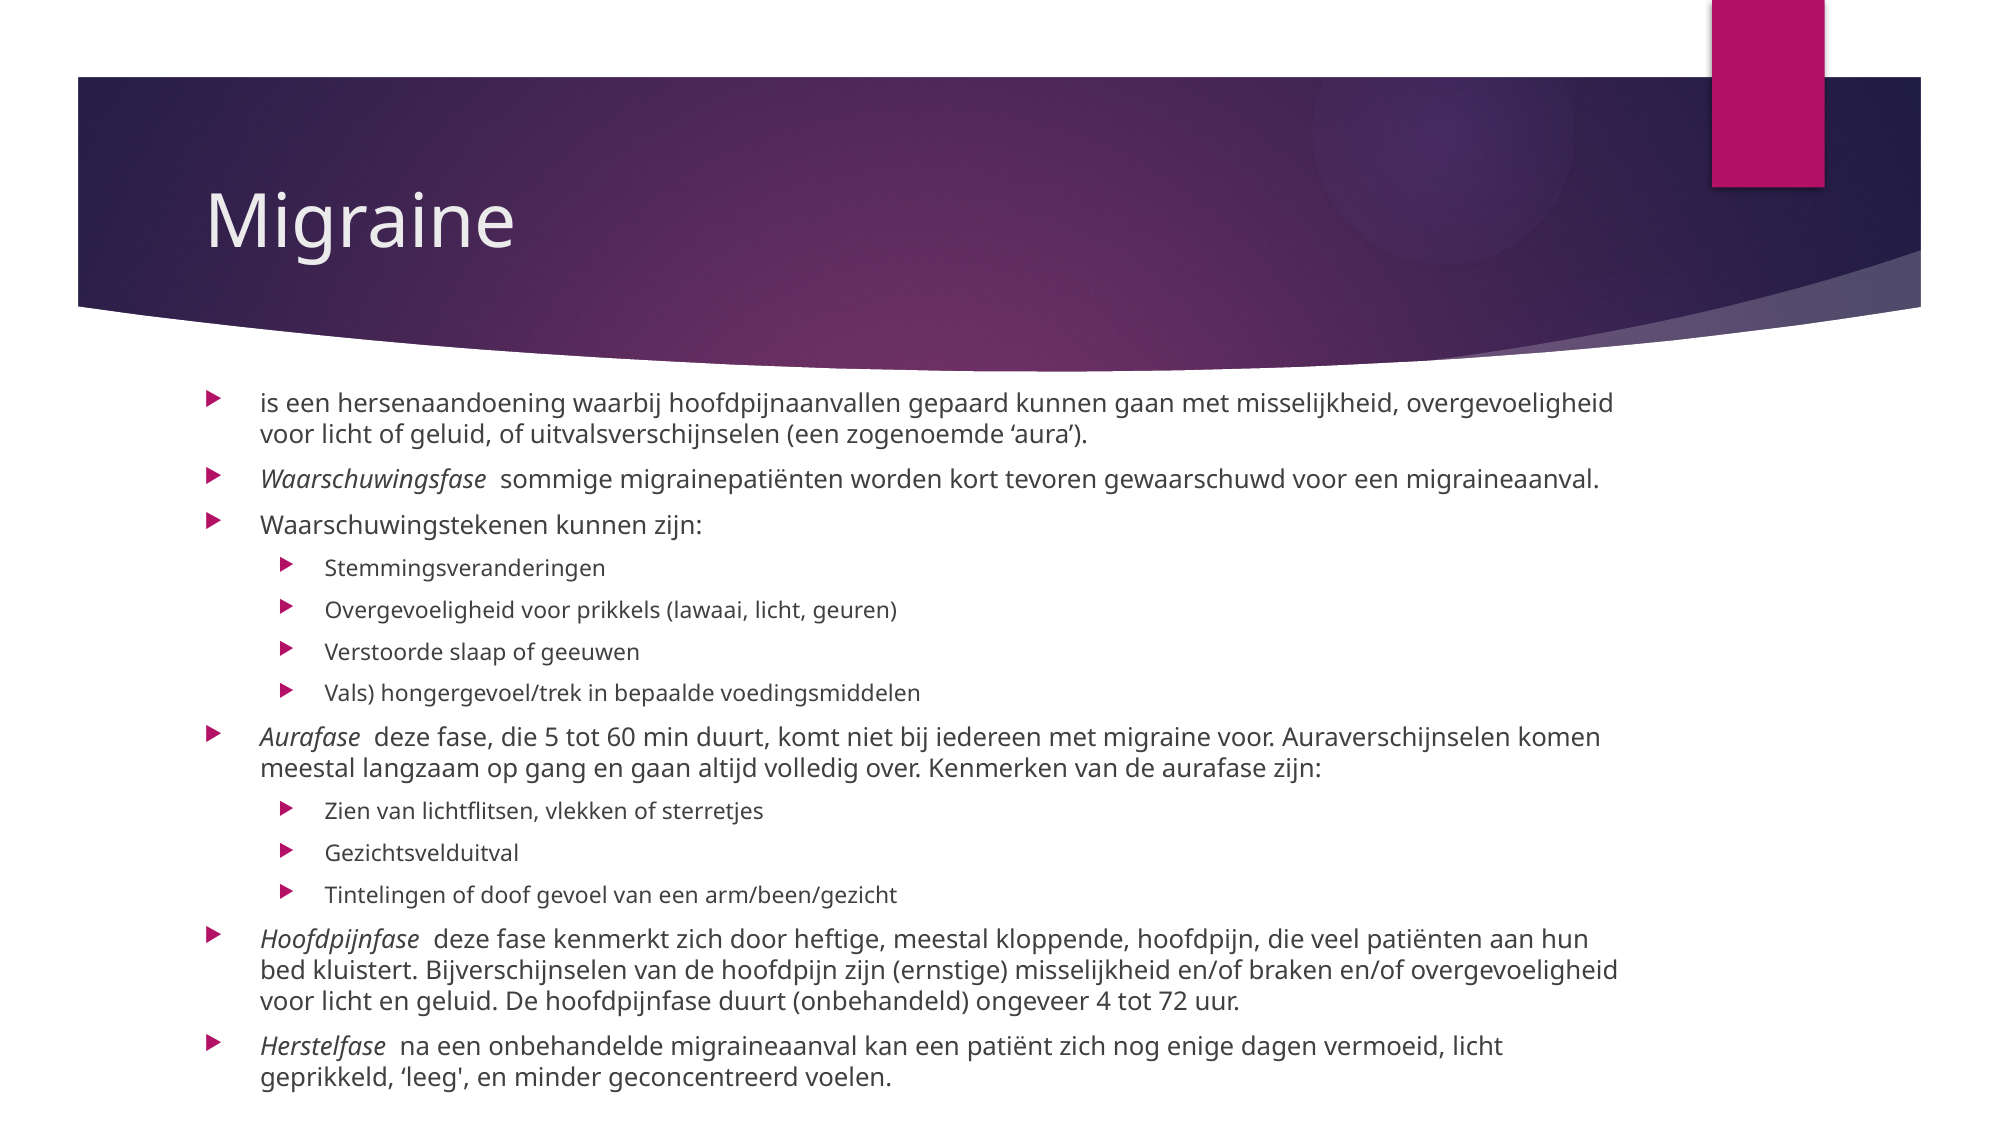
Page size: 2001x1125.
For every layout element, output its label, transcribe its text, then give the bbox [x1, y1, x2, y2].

title Migraine [189, 159, 1627, 276]
list is een hersenaandoening waarbij hoofdpijnaanvallen gepaard kunnen gaan met misselijkheid, overgevoeligheid voor licht of geluid, of uitvalsverschijnselen (een zogenoemde ‘aura’). Waarschuwingsfase sommige migrainepatiënten worden kort tevoren gewaarschuwd voor een migraineaanval. Waarschuwingstekenen kunnen zijn: Stemmingsveranderingen Overgevoeligheid voor prikkels (lawaai, licht, geuren) Verstoorde slaap of geeuwen Vals) hongergevoel/trek in bepaalde voedingsmiddelen Aurafase deze fase, die 5 tot 60 min duurt, komt niet bij iedereen met migraine voor. Auraverschijnselen komen meestal langzaam op gang en gaan altijd volledig over. Kenmerken van de aurafase zijn: Zien van lichtflitsen, vlekken of sterretjes Gezichtsvelduitval Tintelingen of doof gevoel van een arm/been/gezicht Hoofdpijnfase deze fase kenmerkt zich door heftige, meestal kloppende, hoofdpijn, die veel patiënten aan hun bed kluistert. Bijverschijnselen van de hoofdpijn zijn (ernstige) misselijkheid en/of braken en/of overgevoeligheid voor licht en geluid. De hoofdpijnfase duurt (onbehandeld) ongeveer 4 tot 72 uur. Herstelfase na een onbehandelde migraineaanval kan een patiënt zich nog enige dagen vermoeid, licht geprikkeld, ‘leeg', en minder geconcentreerd voelen. [189, 379, 1638, 1125]
